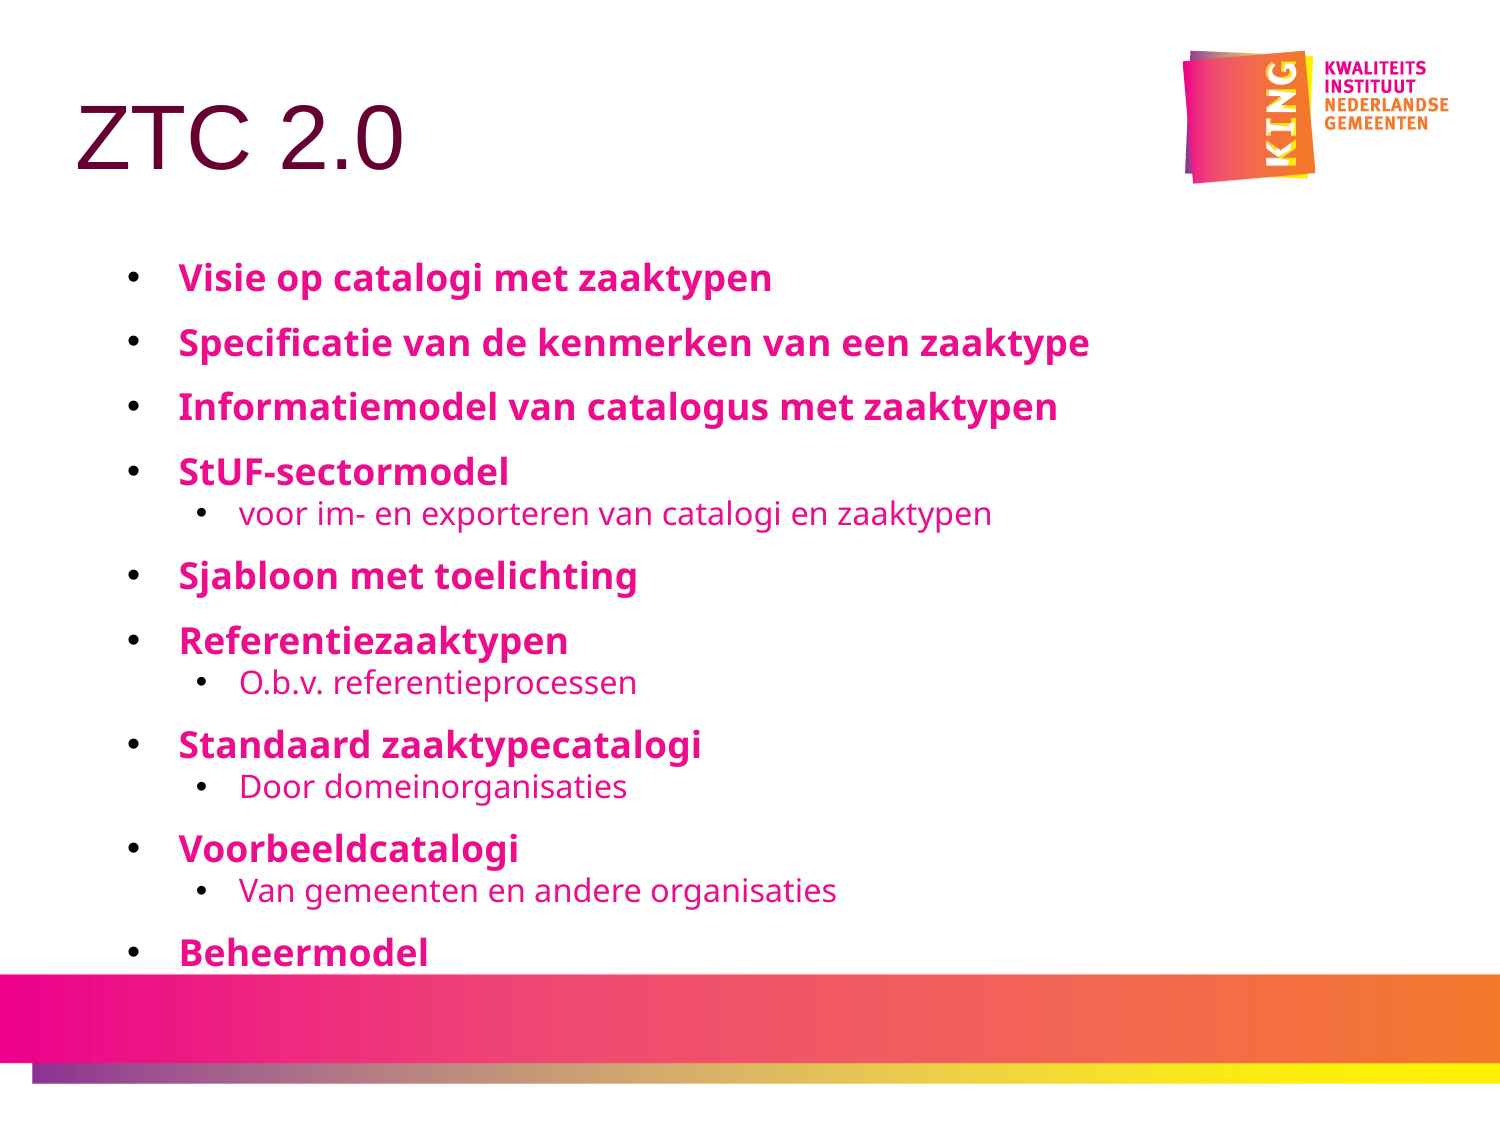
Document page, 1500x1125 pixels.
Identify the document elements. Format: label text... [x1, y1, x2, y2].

list Visie op catalogi met zaaktypen Specificatie van de kenmerken van een zaaktype Informatiemodel van catalogus met zaaktypen StUF-sectormodel voor im- en exporteren van catalogi en zaaktypen Sjabloon met toelichting Referentiezaaktypen O.b.v. referentieprocessen Standaard zaaktypecatalogi Door domeinorganisaties Voorbeeldcatalogi Van gemeenten en andere organisaties Beheermodel [111, 245, 1500, 989]
title ZTC 2.0 [74, 44, 1425, 233]
picture [0, 0, 1500, 1125]
